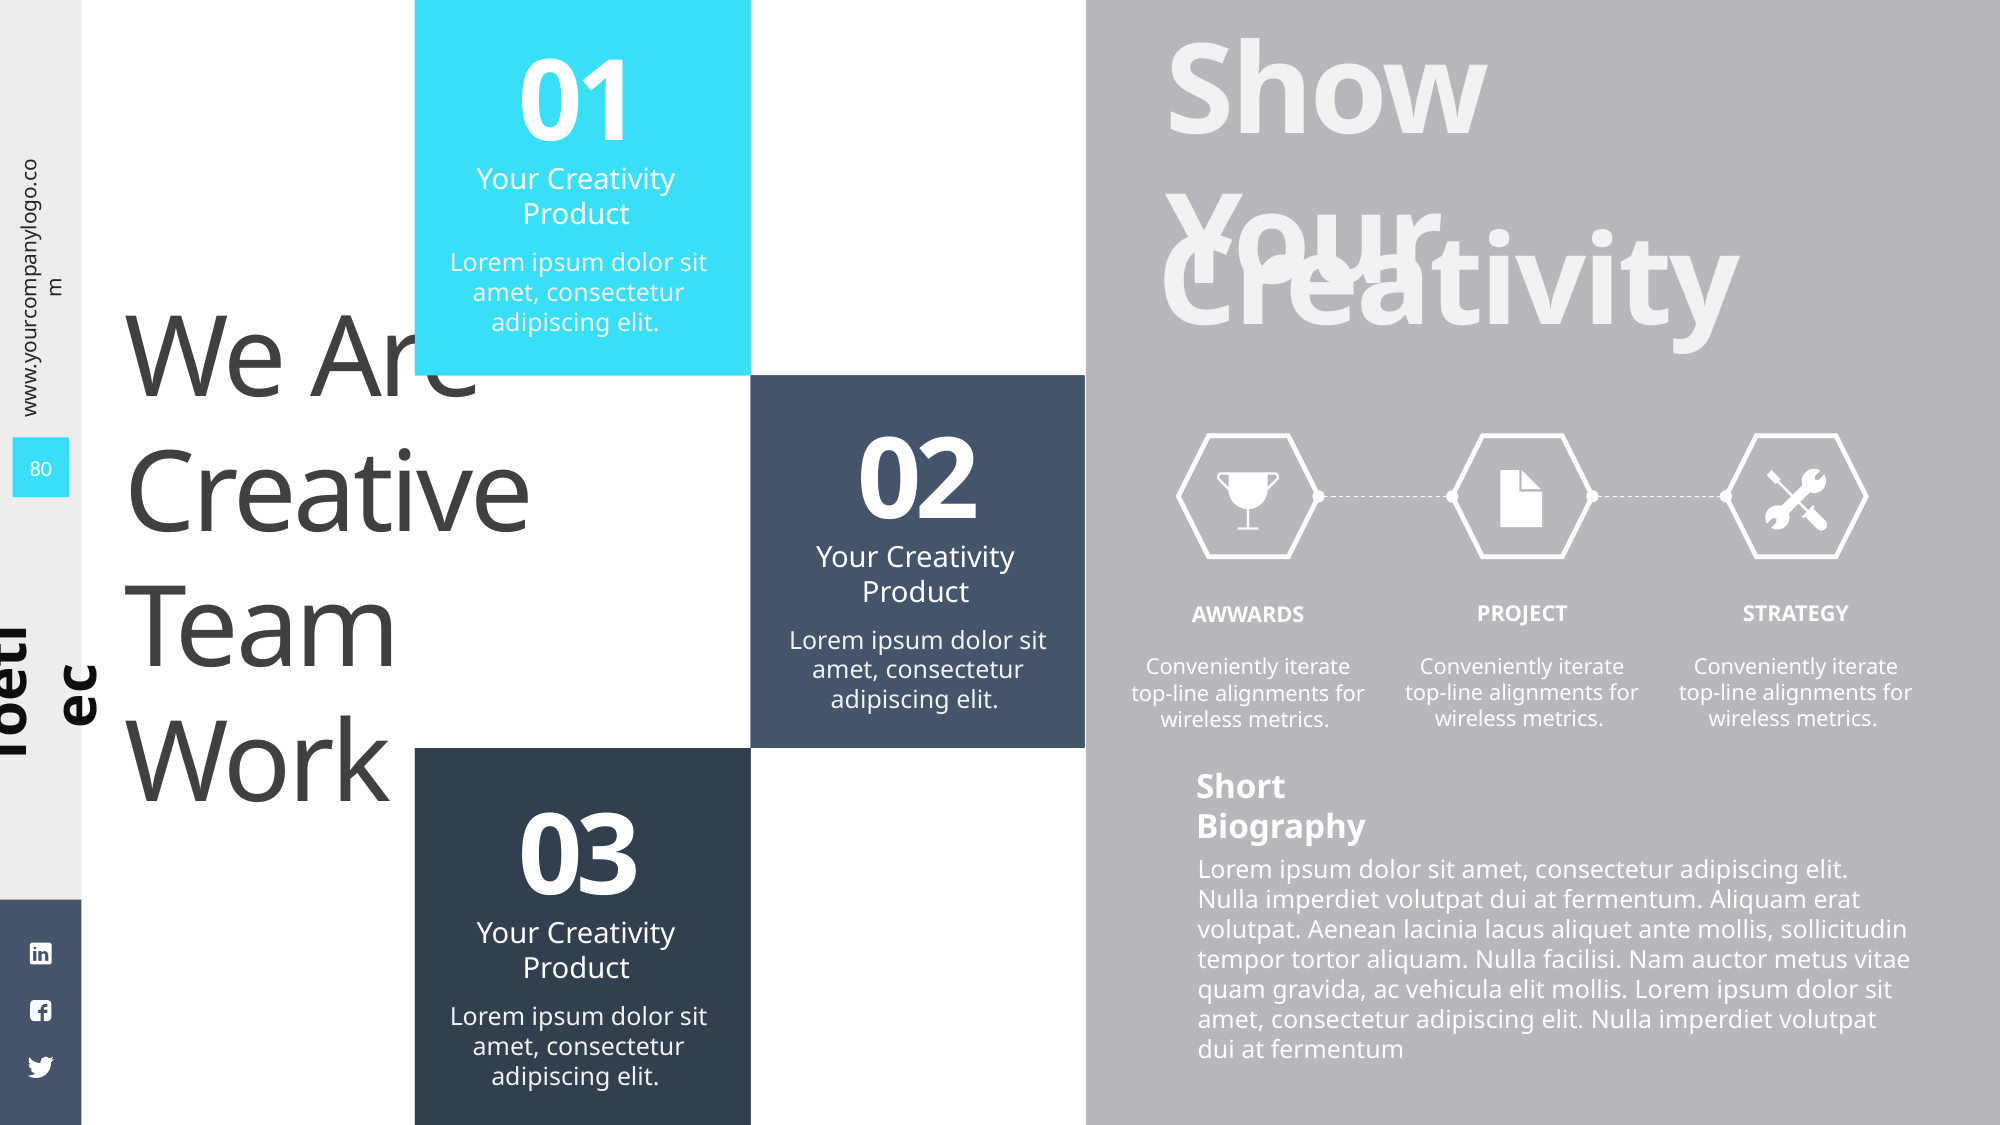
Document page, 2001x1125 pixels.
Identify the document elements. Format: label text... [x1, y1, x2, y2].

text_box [426, 20, 732, 346]
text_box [765, 398, 1071, 723]
picture [79, 747, 415, 1125]
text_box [426, 774, 732, 1099]
picture [79, 0, 415, 376]
text_box [749, 376, 1084, 747]
text_box [415, 747, 749, 1125]
text_box [415, 0, 749, 376]
picture [749, 0, 2000, 1125]
text_box We Are Creative Team Work [109, 462, 704, 646]
slide_number 80 [12, 437, 69, 498]
